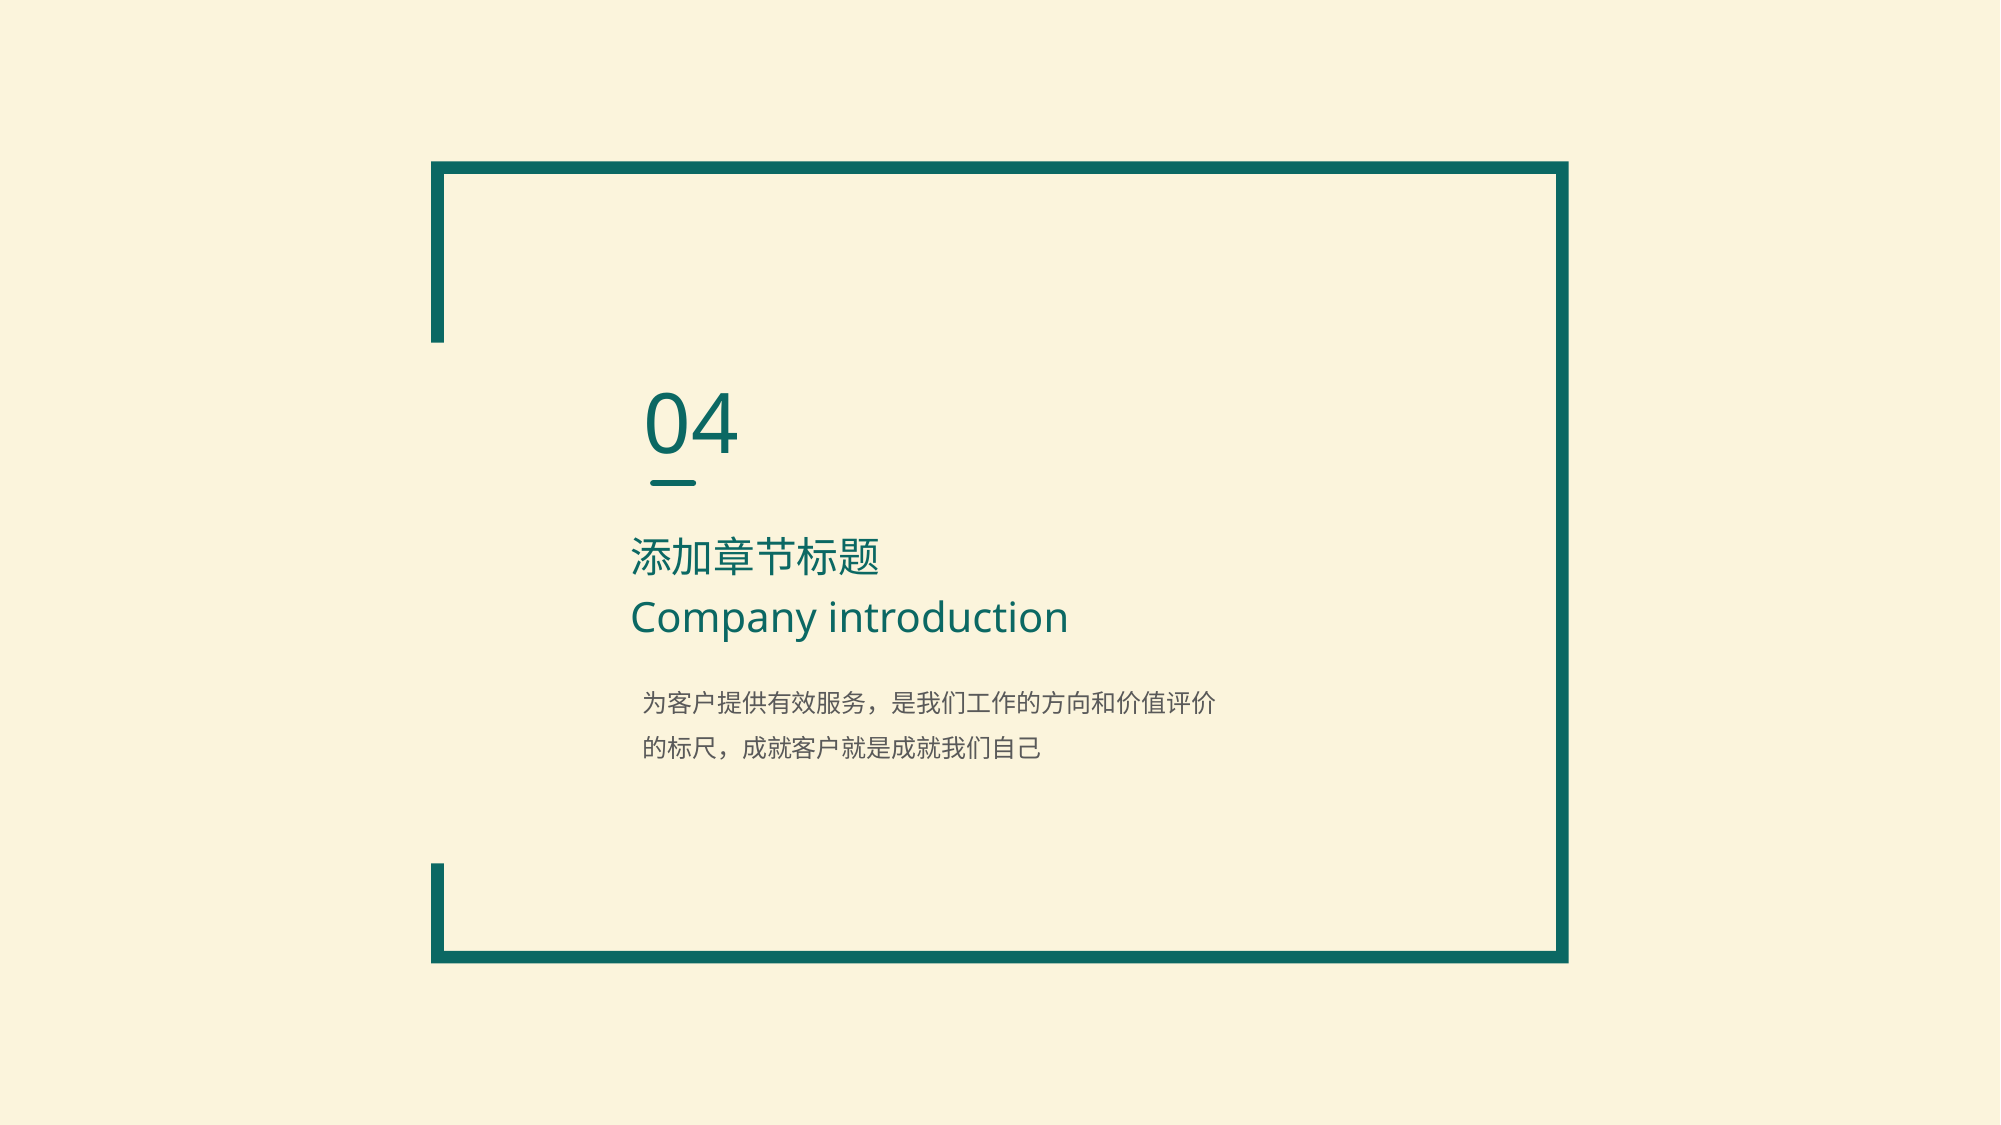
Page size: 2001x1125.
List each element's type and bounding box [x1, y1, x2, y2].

text_box [0, 161, 1569, 964]
